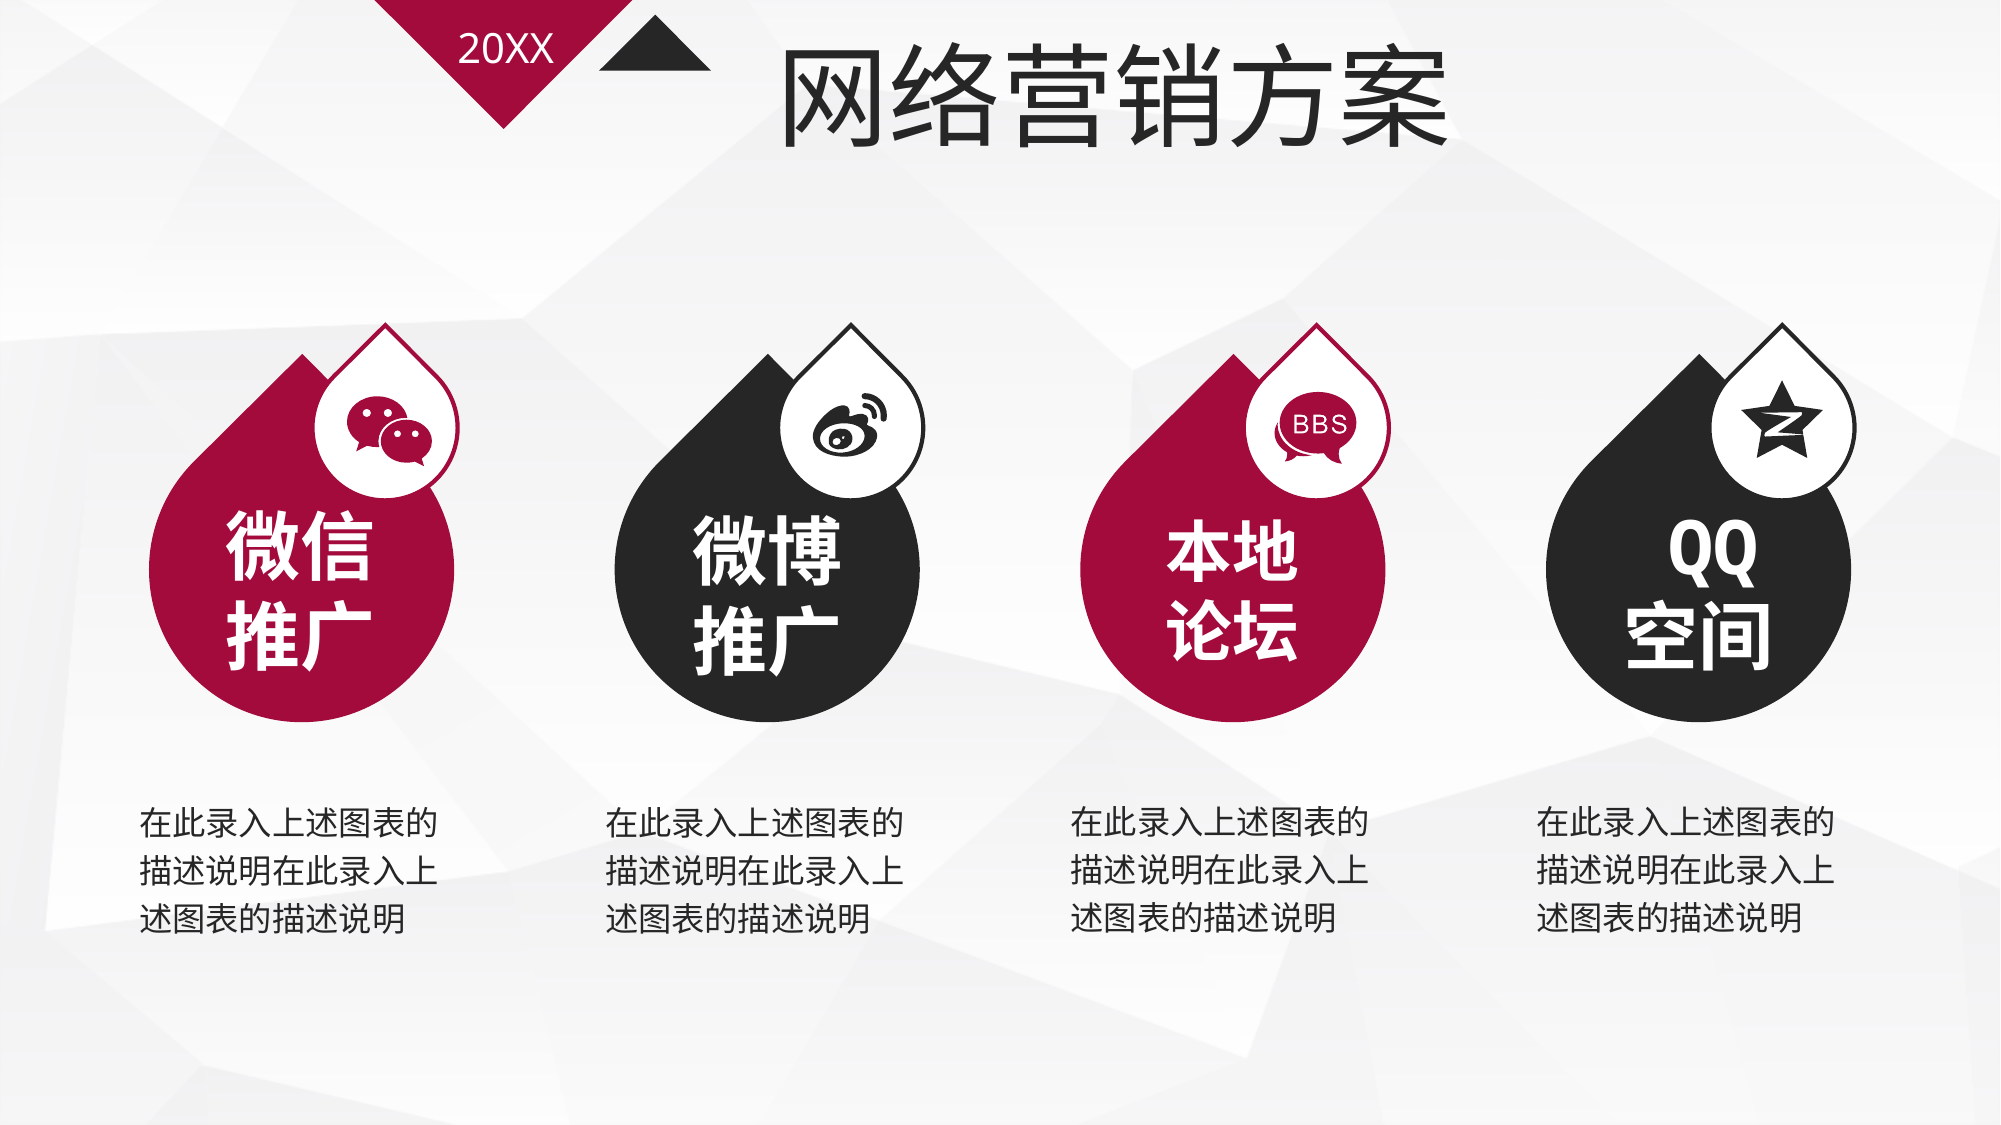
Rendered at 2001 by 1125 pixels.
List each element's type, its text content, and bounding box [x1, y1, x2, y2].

text_box 在此录入上述图表的描述说明在此录入上述图表的描述说明 [124, 786, 479, 946]
text_box 20XX [442, 14, 570, 80]
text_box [148, 417, 455, 723]
text_box 在此录入上述图表的描述说明在此录入上述图表的描述说明 [590, 786, 945, 946]
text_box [1709, 355, 1855, 501]
text_box 在此录入上述图表的描述说明在此录入上述图表的描述说明 [1055, 785, 1411, 945]
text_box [312, 355, 458, 501]
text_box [778, 355, 924, 501]
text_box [1545, 417, 1852, 723]
text_box [373, 0, 634, 69]
picture [0, 0, 2001, 1125]
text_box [1080, 417, 1386, 723]
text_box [614, 417, 920, 723]
text_box [596, 13, 714, 72]
text_box 在此录入上述图表的描述说明在此录入上述图表的描述说明 [1521, 785, 1876, 945]
text_box 网络营销方案 [761, 19, 1467, 169]
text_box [1243, 355, 1389, 501]
text_box [453, 80, 554, 131]
